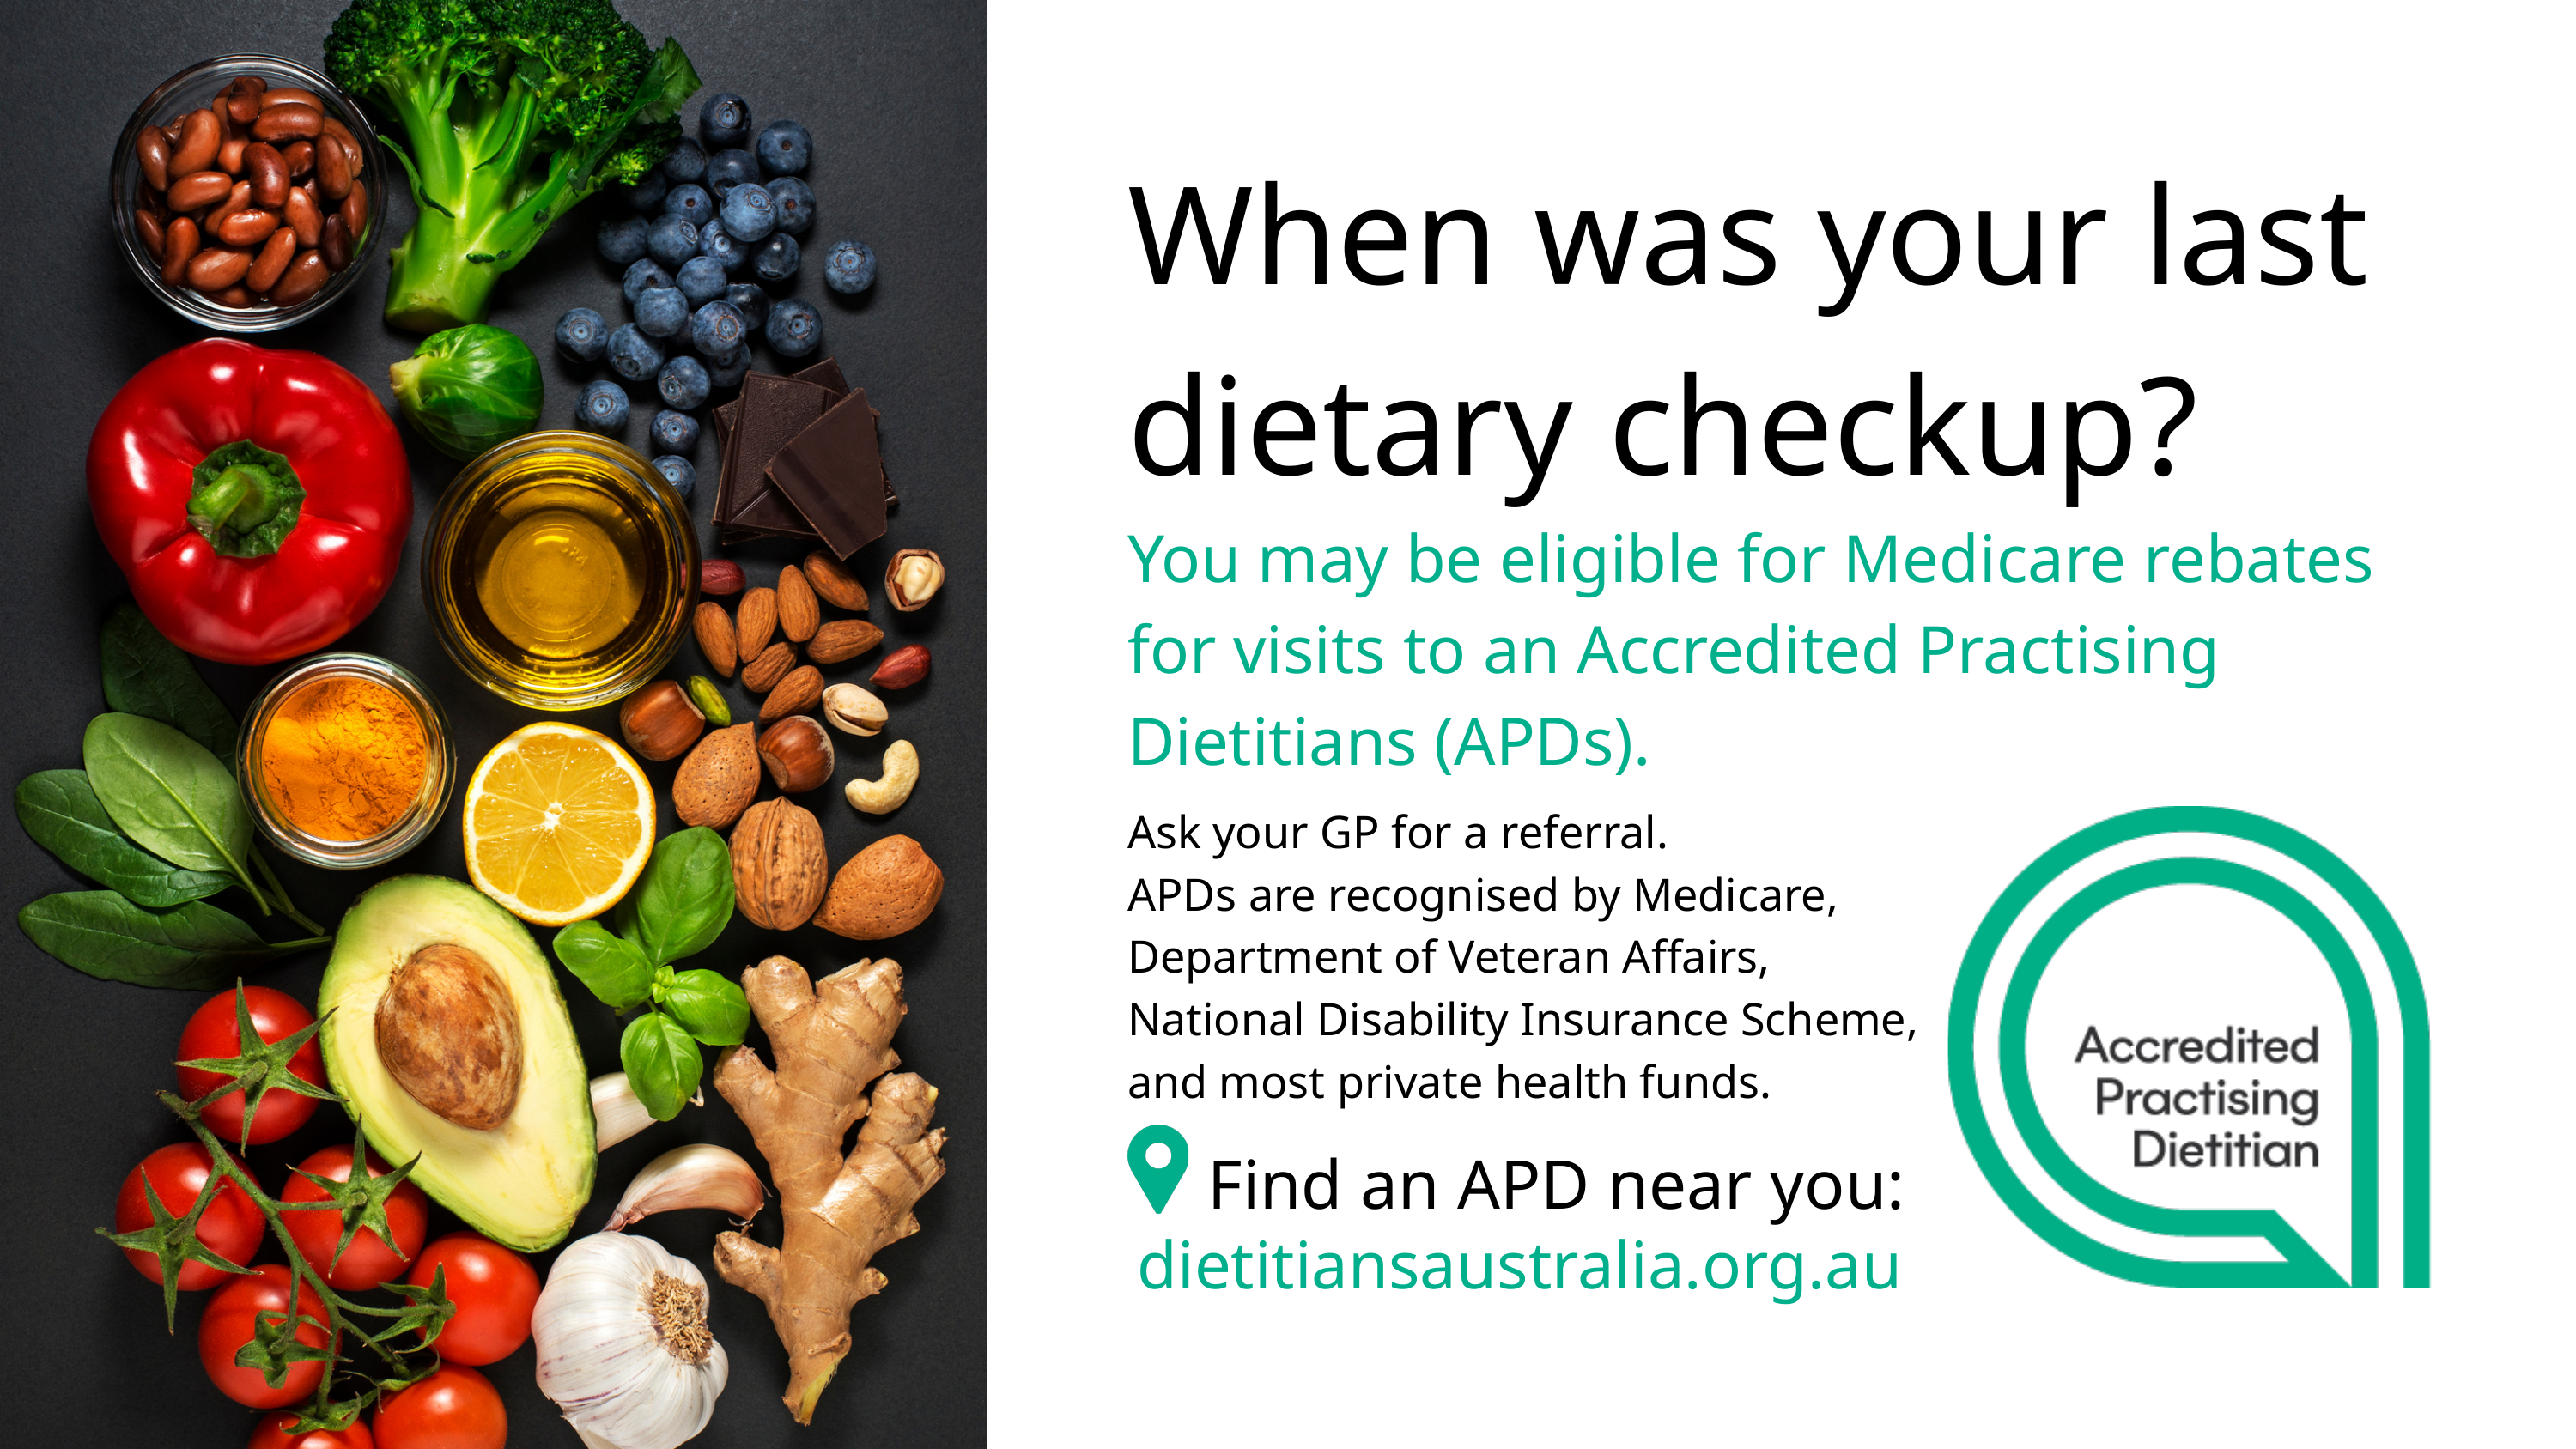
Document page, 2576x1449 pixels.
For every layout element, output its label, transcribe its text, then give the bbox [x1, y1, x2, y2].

text_box When was your last dietary checkup? [1127, 122, 2409, 502]
text_box Ask your GP for a referral. APDs are recognised by Medicare, Department of Veteran Affairs, National Disability Insurance Scheme, and most private health funds. [1127, 794, 1934, 1108]
text_box dietitiansaustralia.org.au [1128, 1210, 1911, 1303]
text_box You may be eligible for Medicare rebates for visits to an Accredited Practising Dietitians (APDs). [1127, 503, 2432, 779]
text_box [1947, 806, 2432, 1288]
text_box [1127, 1125, 1189, 1214]
text_box [0, 0, 987, 1449]
text_box Find an APD near you: [1207, 1127, 1911, 1222]
